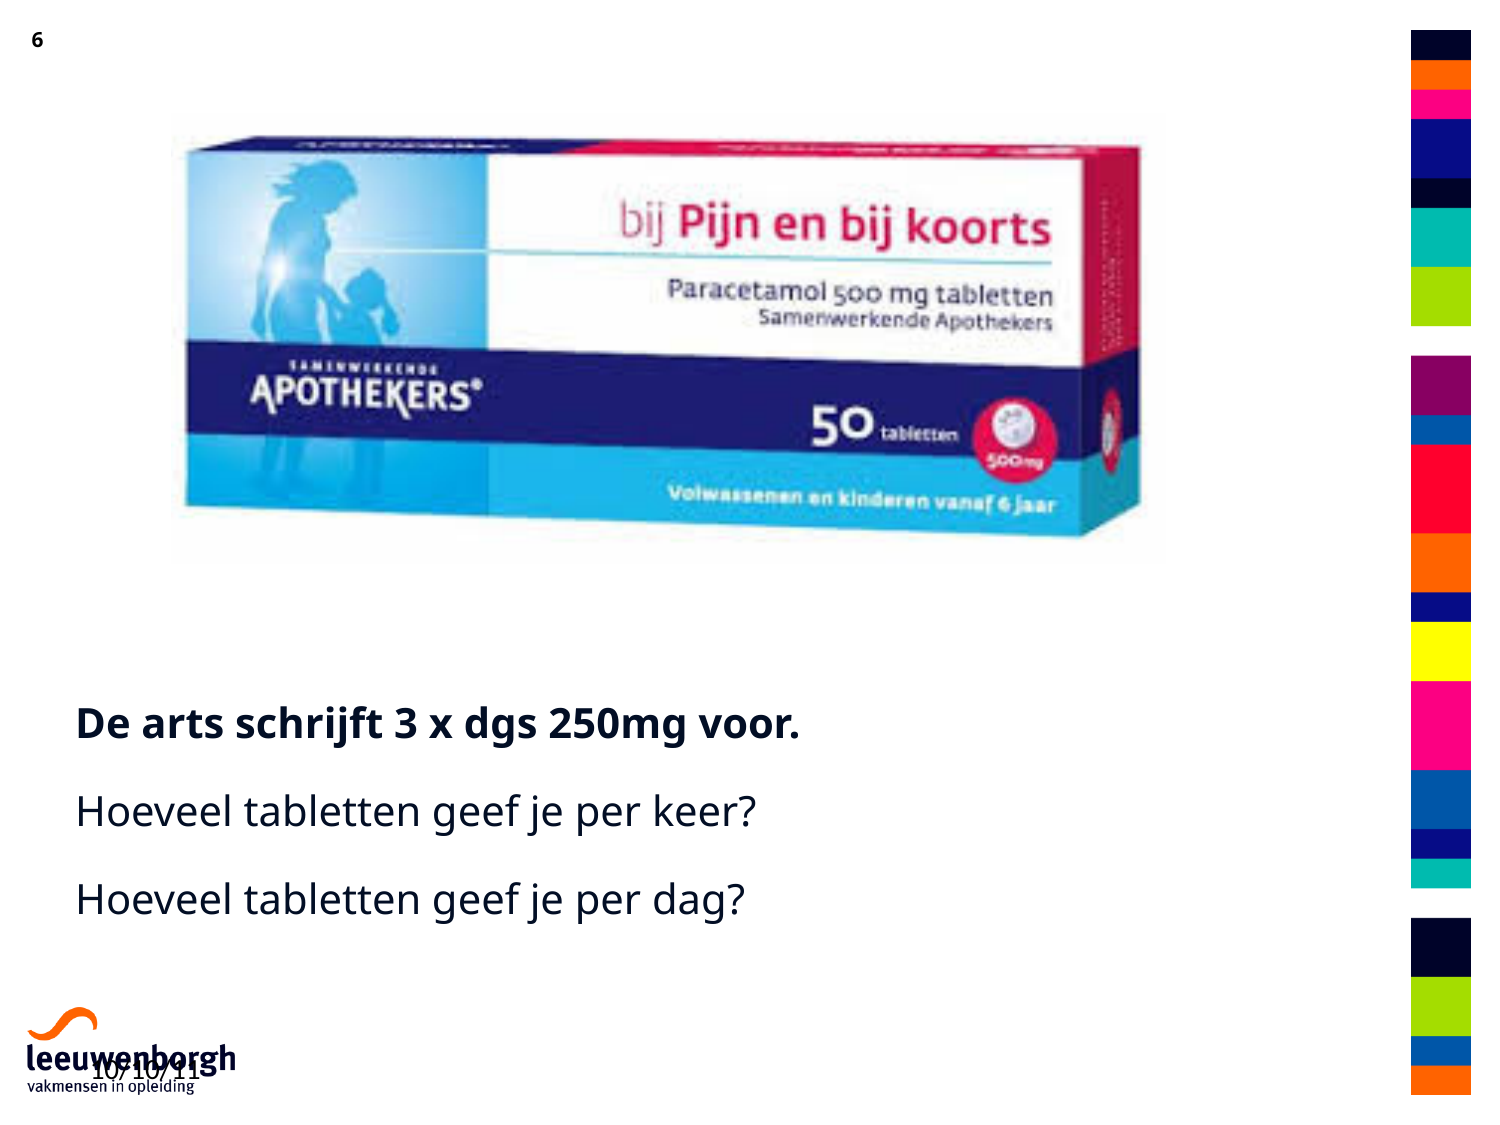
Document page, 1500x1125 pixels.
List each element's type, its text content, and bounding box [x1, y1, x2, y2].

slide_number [74, 1042, 425, 1103]
list De arts schrijft 3 x dgs 250mg voor. Hoeveel tabletten geef je per keer? Hoeveel tabletten geef je per dag? [74, 511, 1425, 1006]
picture [27, 1007, 235, 1095]
picture [170, 113, 1166, 564]
picture [1411, 30, 1471, 1095]
